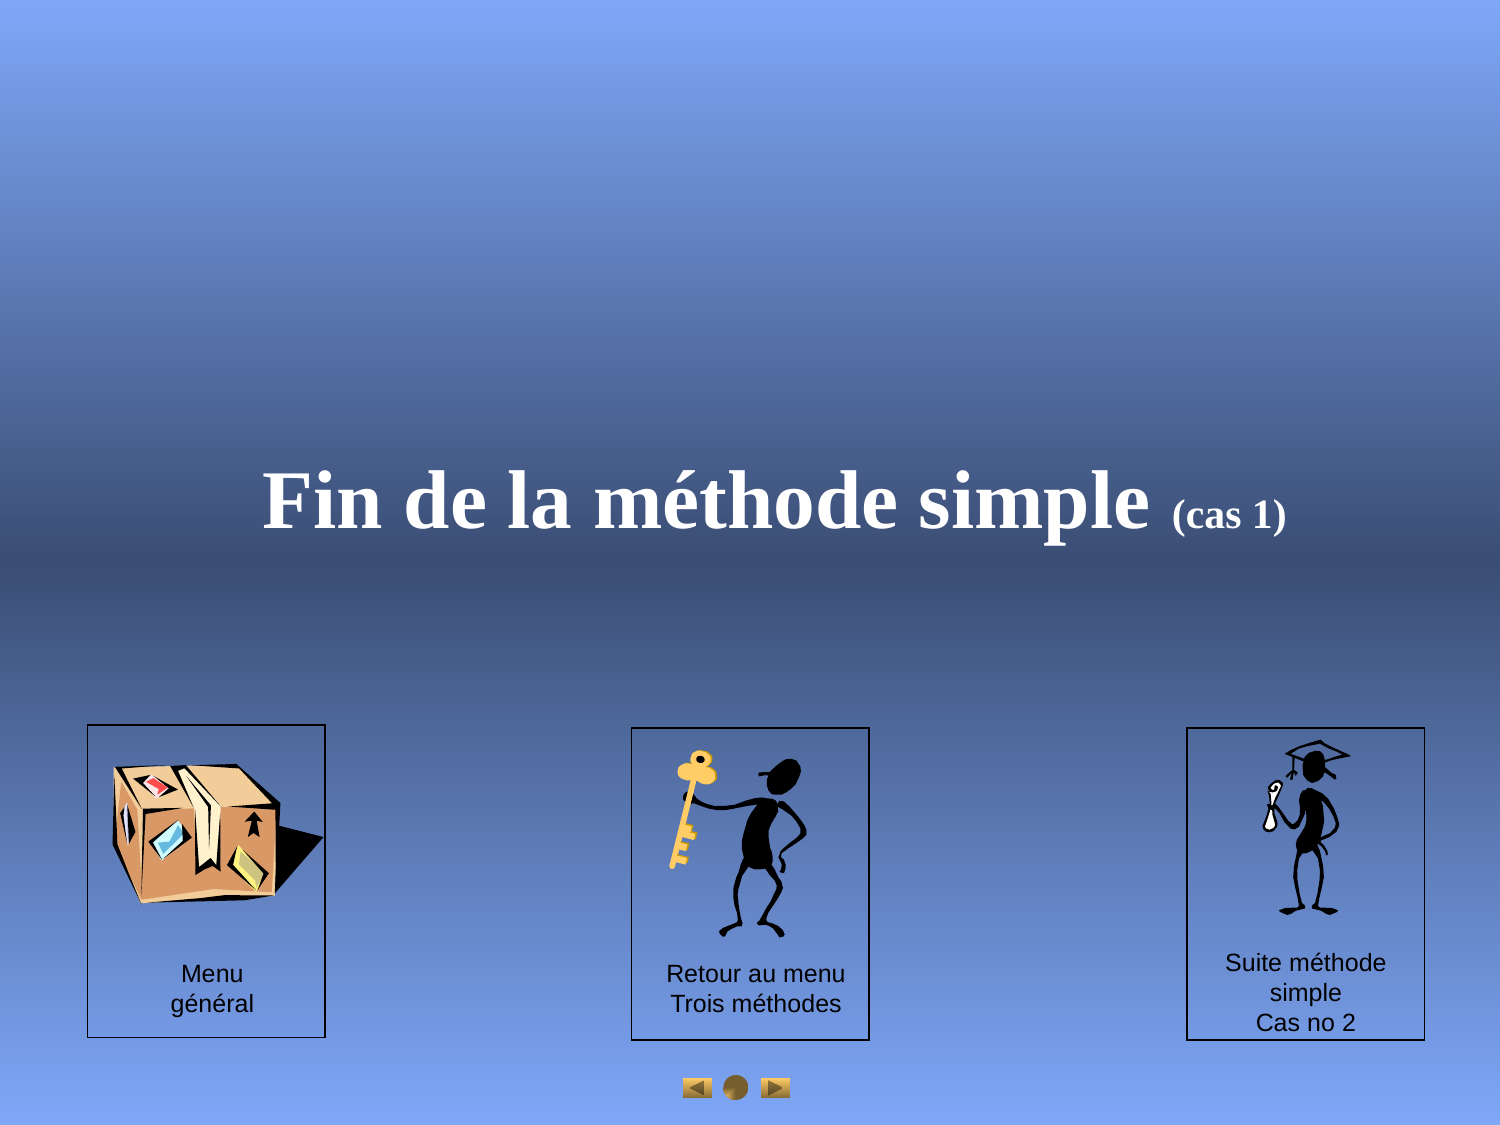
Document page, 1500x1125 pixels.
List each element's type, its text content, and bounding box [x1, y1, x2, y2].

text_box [112, 762, 325, 907]
text_box [1186, 727, 1425, 1041]
text_box [631, 727, 870, 1041]
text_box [643, 749, 869, 1025]
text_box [1193, 739, 1419, 1045]
text_box Fin de la méthode simple (cas 1) [187, 437, 1363, 553]
text_box [87, 724, 325, 1038]
